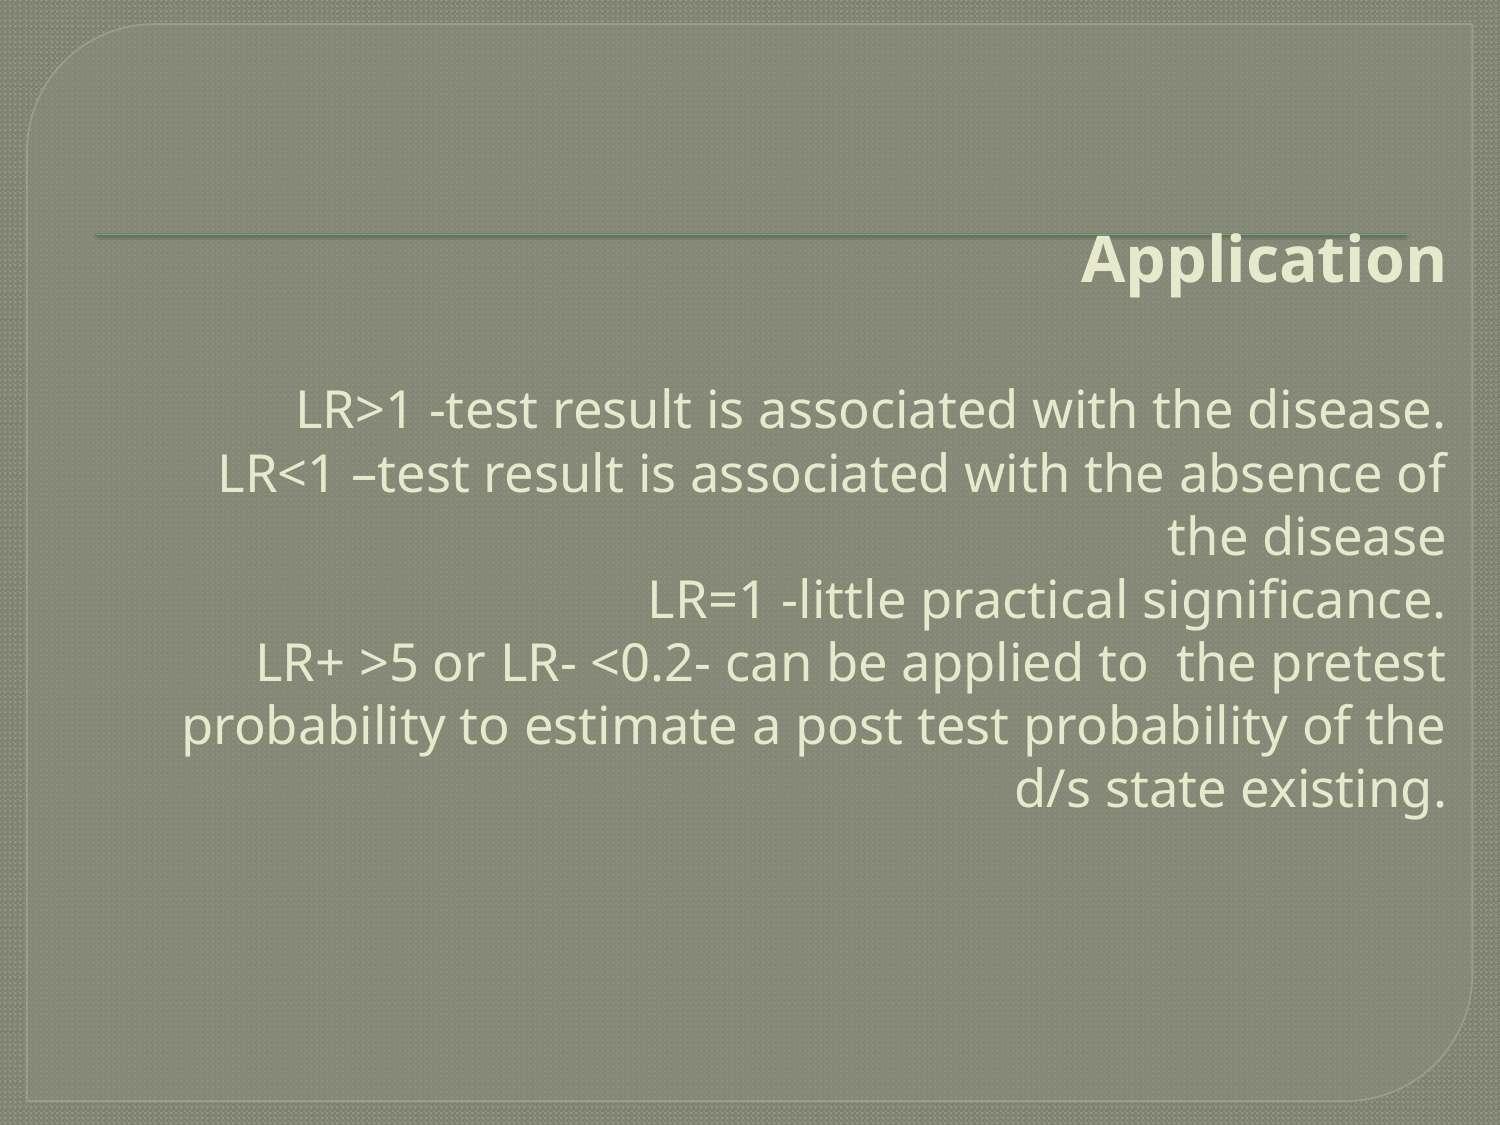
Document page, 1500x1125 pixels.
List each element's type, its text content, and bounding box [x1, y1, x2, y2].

title Application LR>1 -test result is associated with the disease. LR<1 –test result is associated with the absence of the disease LR=1 -little practical significance. LR+ >5 or LR- <0.2- can be applied to the pretest probability to estimate a post test probability of the d/s state existing. [150, 200, 1463, 825]
